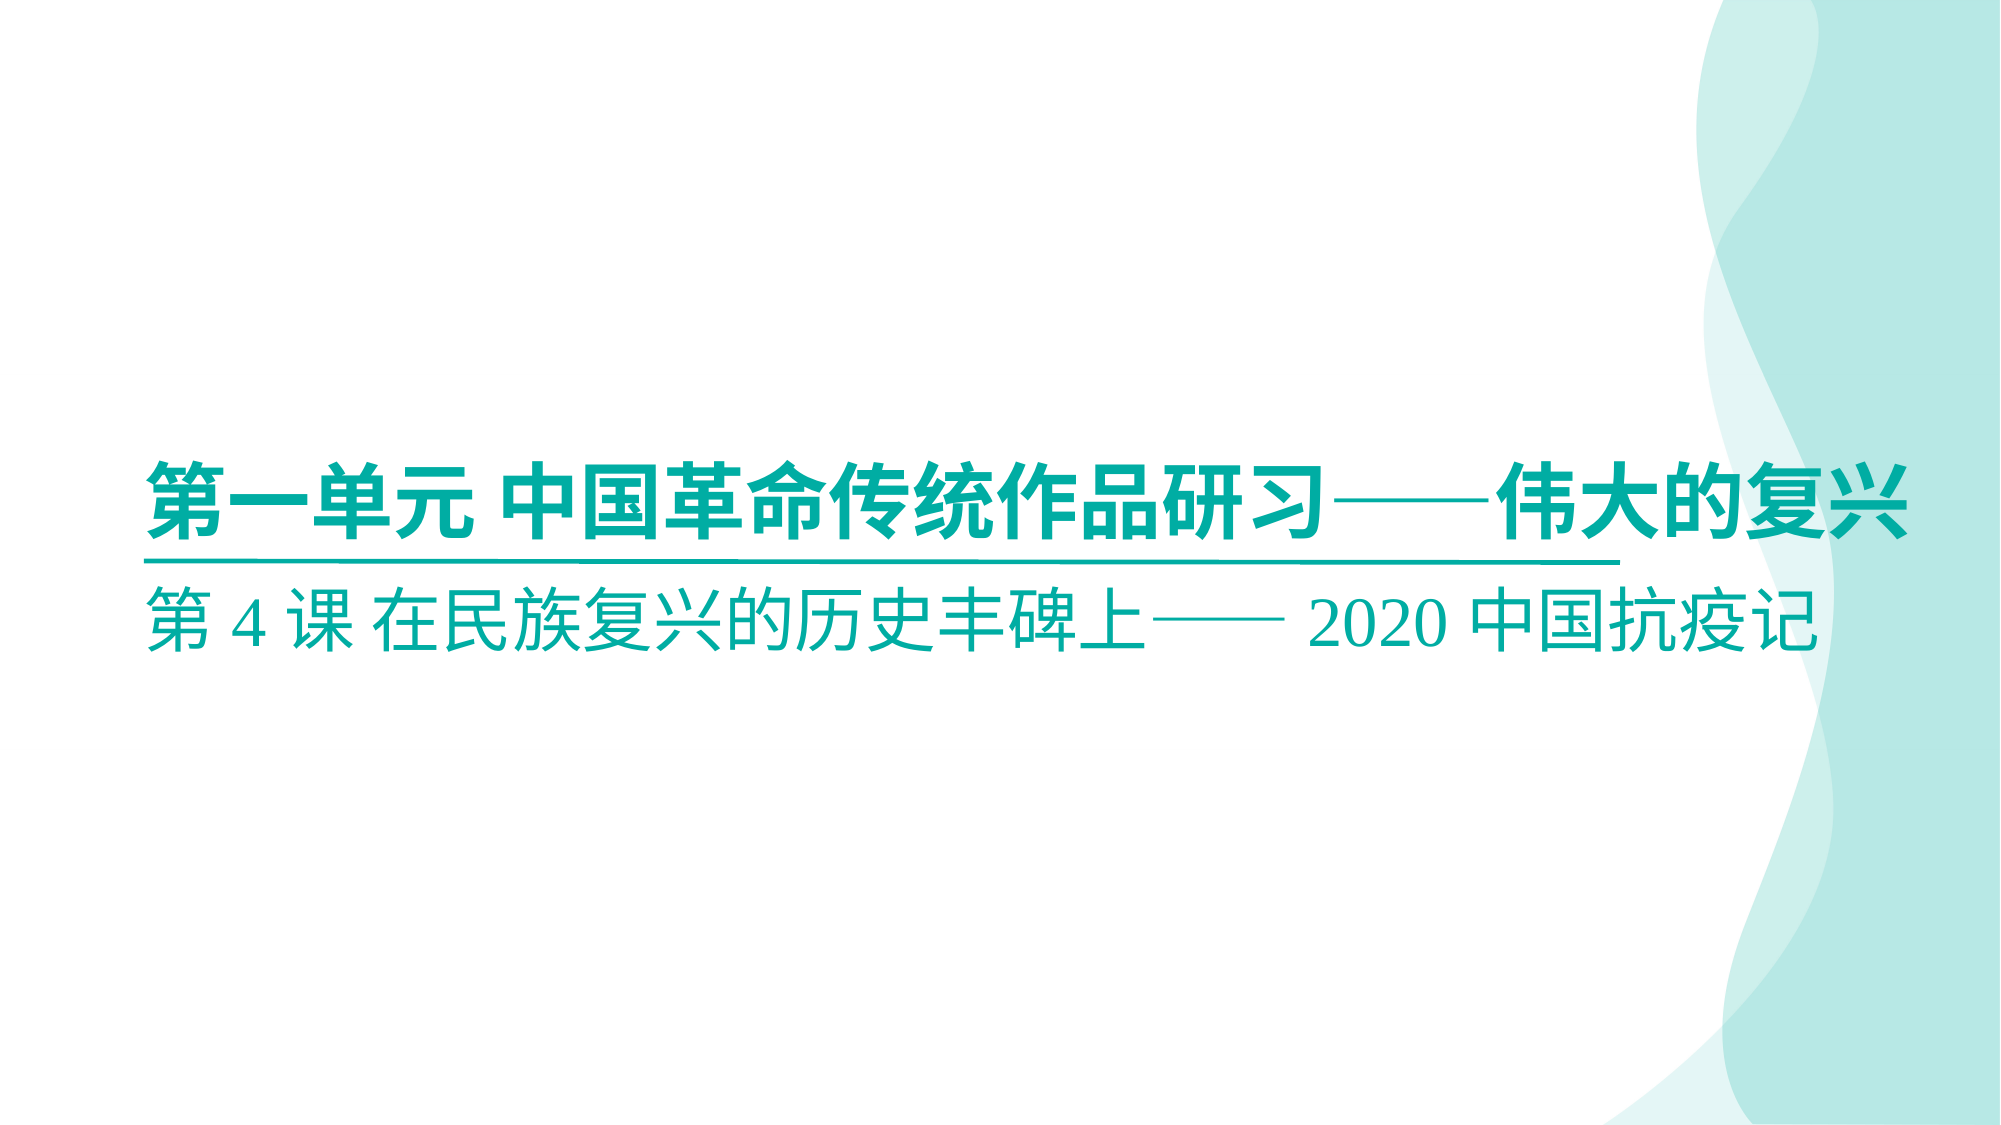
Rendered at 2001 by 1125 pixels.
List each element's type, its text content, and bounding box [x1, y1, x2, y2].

picture [0, 0, 2000, 1125]
text_box 第一单元 中国革命传统作品研习——伟大的复兴 [143, 430, 1976, 549]
text_box 第4课 在民族复兴的历史丰碑上——2020中国抗疫记 [143, 572, 1946, 744]
